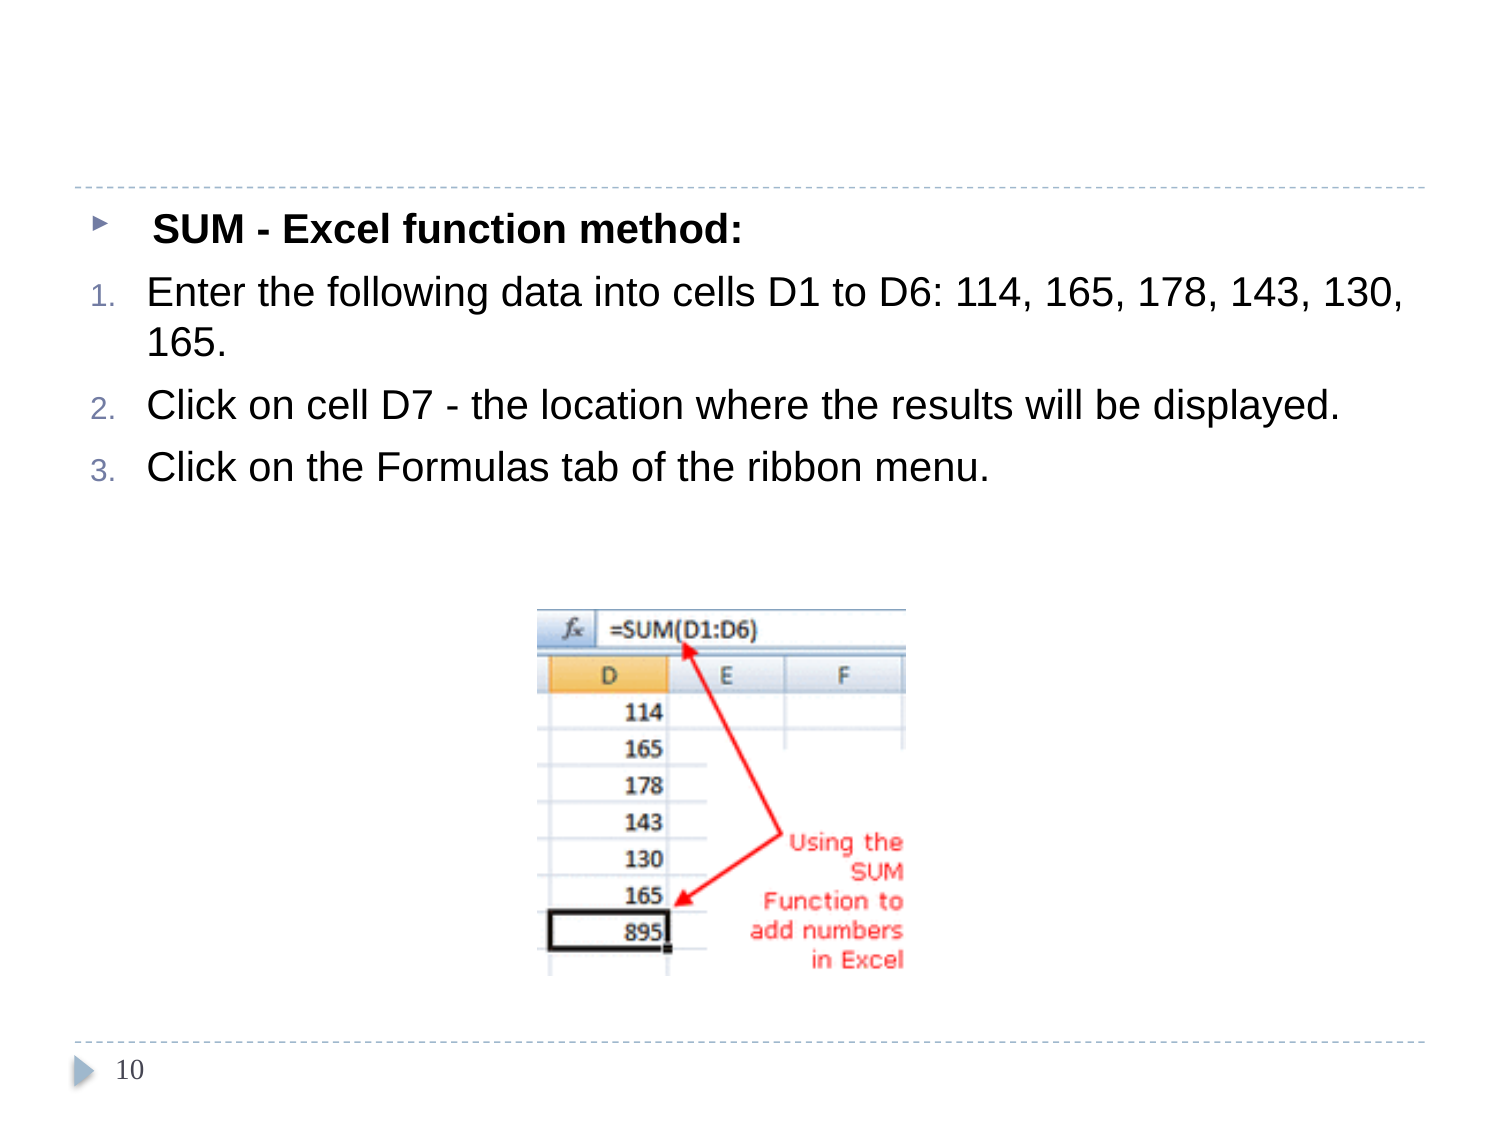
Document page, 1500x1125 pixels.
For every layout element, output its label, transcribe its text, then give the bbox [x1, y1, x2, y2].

list SUM - Excel function method: Enter the following data into cells D1 to D6: 114, 165, 178, 143, 130, 165. Click on cell D7 - the location where the results will be displayed. Click on the Formulas tab of the ribbon menu. [74, 199, 1426, 1011]
picture [537, 609, 907, 977]
slide_number 10 [100, 1042, 426, 1103]
